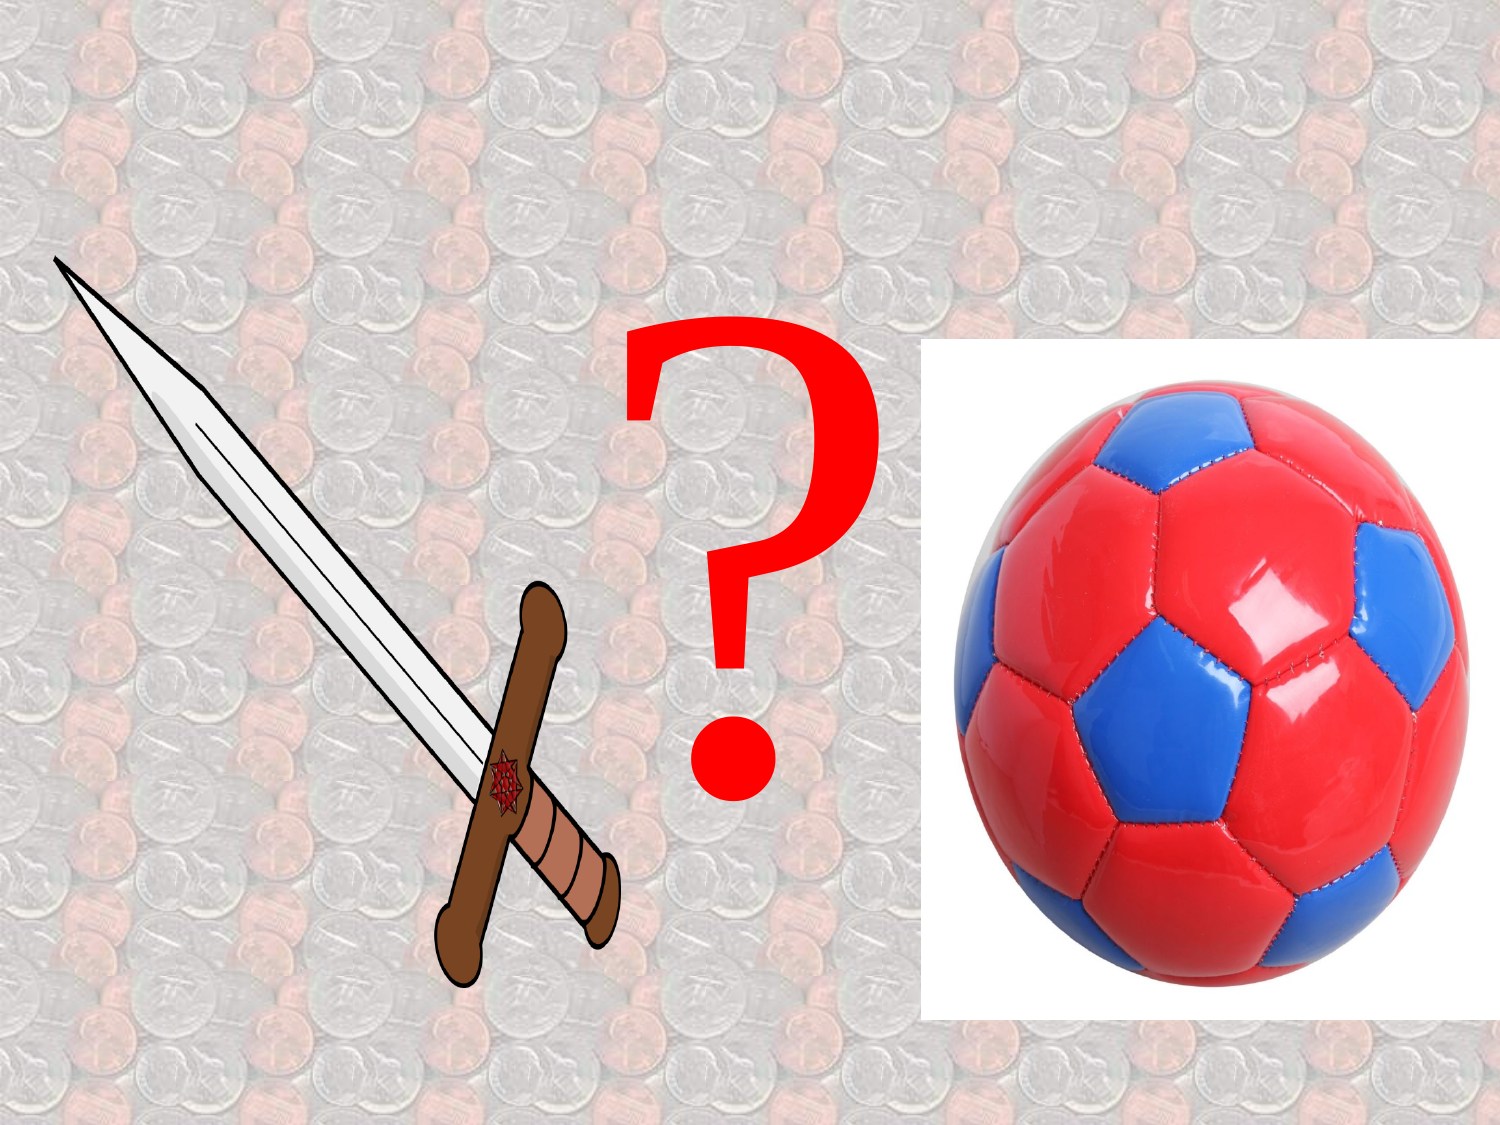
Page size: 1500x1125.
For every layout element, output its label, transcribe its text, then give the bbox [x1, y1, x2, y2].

title ? [75, 45, 1425, 965]
picture [0, 0, 1500, 1125]
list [52, 255, 621, 988]
